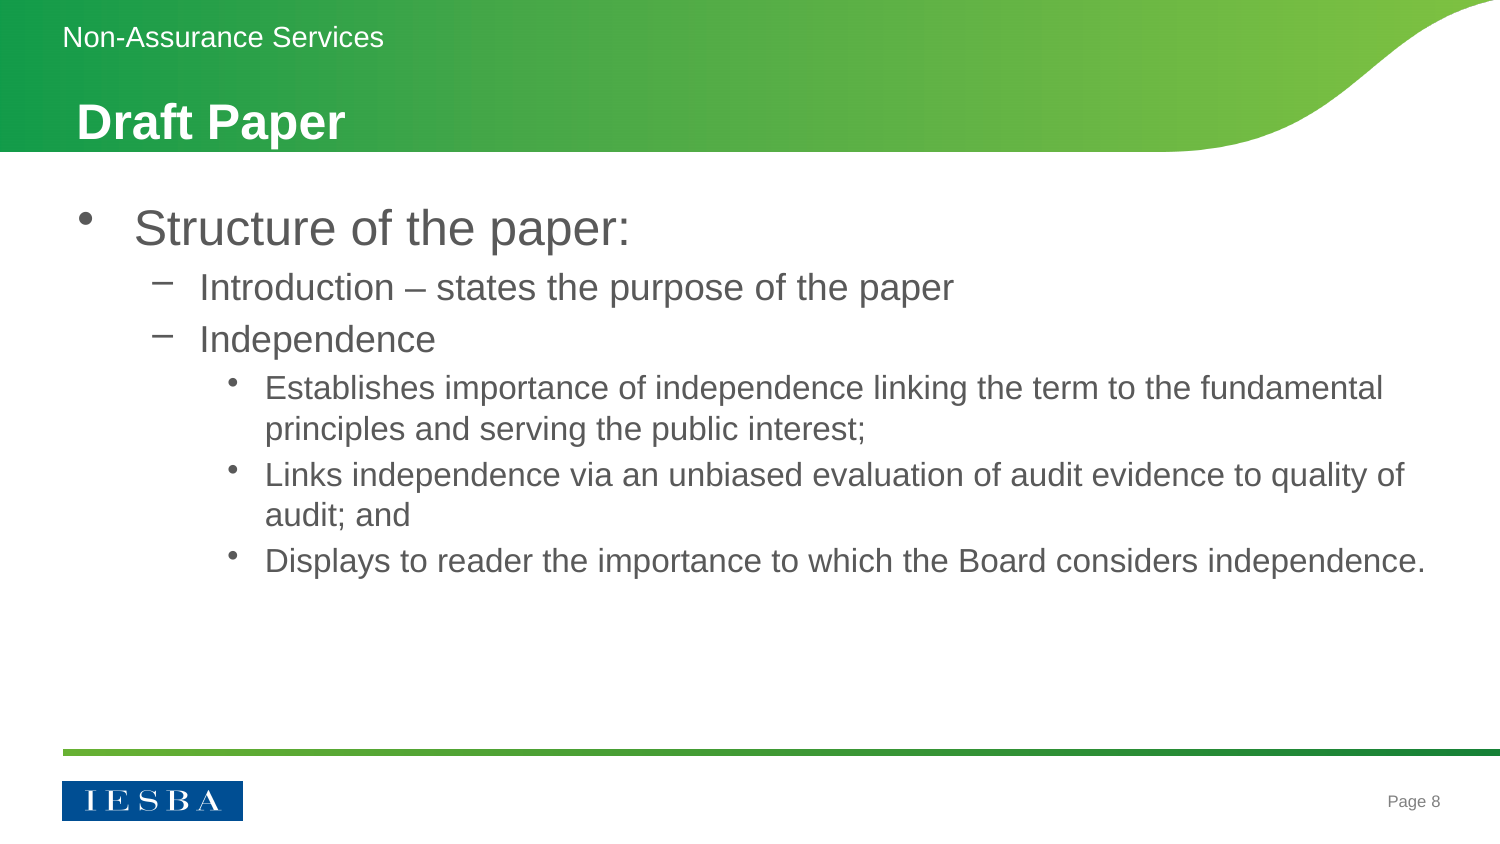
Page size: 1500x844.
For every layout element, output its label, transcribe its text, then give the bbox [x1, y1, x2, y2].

title Draft Paper [62, 56, 1300, 122]
list Structure of the paper: Introduction – states the purpose of the paper Independence Establishes importance of independence linking the term to the fundamental principles and serving the public interest; Links independence via an unbiased evaluation of audit evidence to quality of audit; and Displays to reader the importance to which the Board considers independence. [62, 187, 1450, 694]
picture [62, 781, 243, 821]
subtitle Non-Assurance Services [62, 18, 500, 47]
picture [0, 0, 1497, 152]
